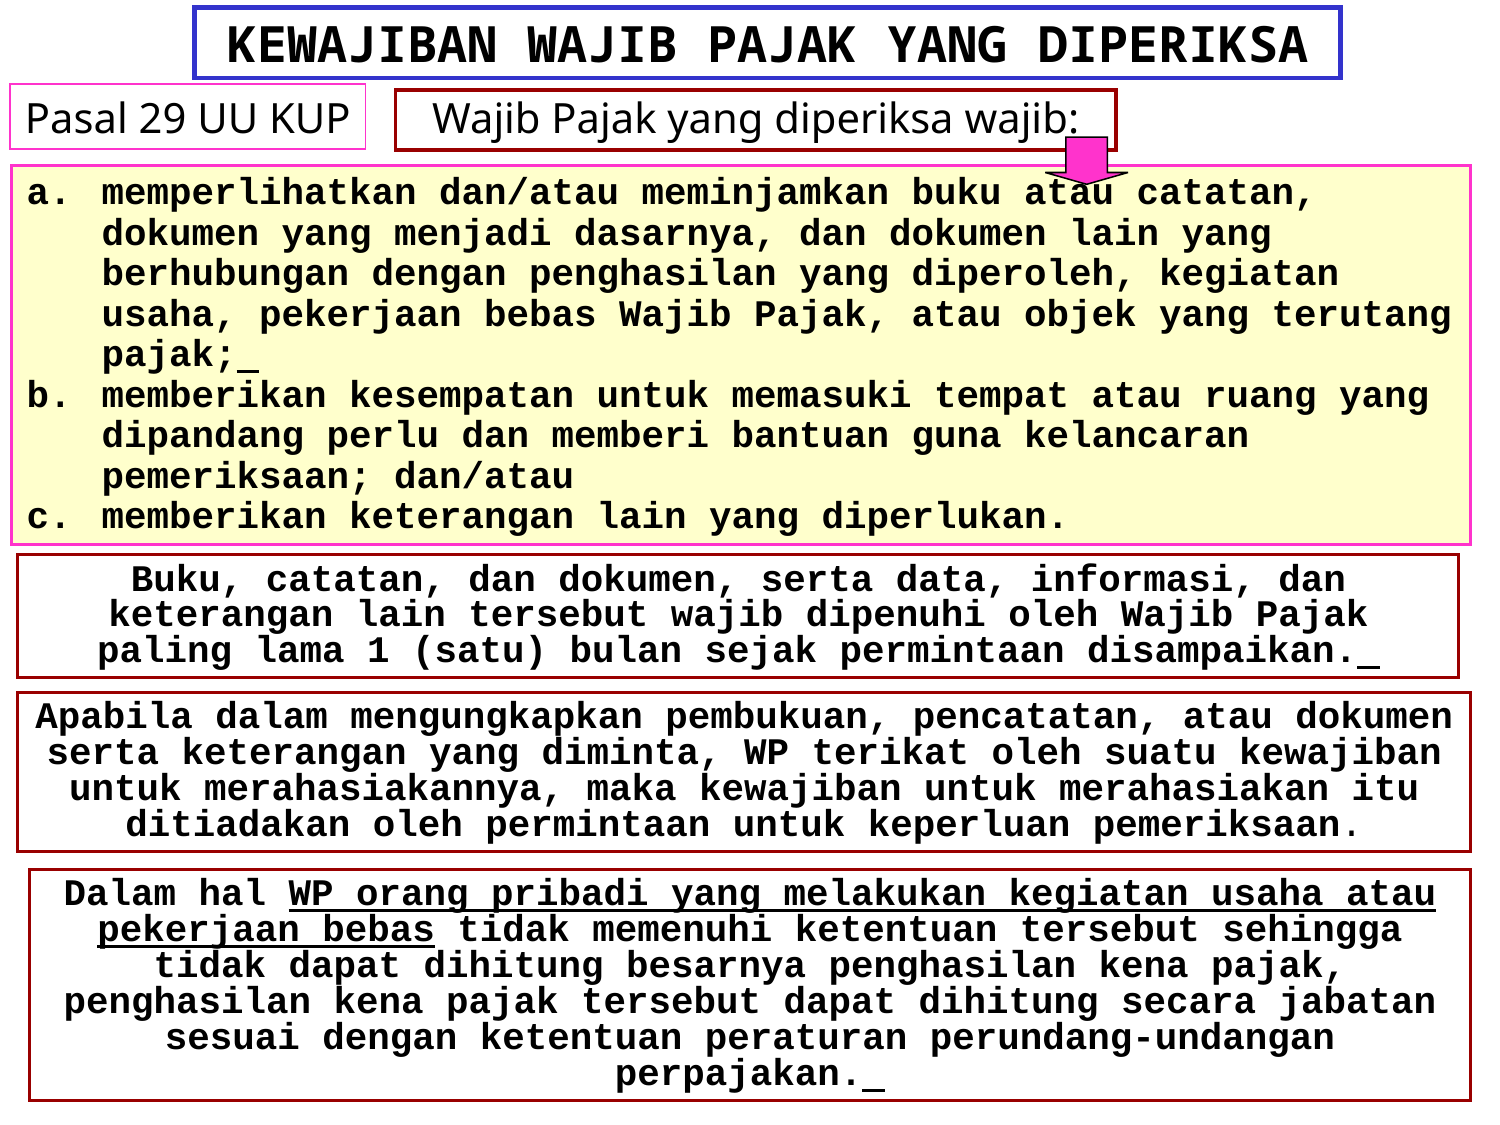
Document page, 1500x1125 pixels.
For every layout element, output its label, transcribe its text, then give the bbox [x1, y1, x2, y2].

text_box Buku, catatan, dan dokumen, serta data, informasi, dan keterangan lain tersebut wajib dipenuhi oleh Wajib Pajak paling lama 1 (satu) bulan sejak permintaan disampaikan. [17, 554, 1459, 678]
text_box Wajib Pajak yang diperiksa wajib: [395, 90, 1117, 150]
text_box [1045, 137, 1129, 185]
text_box Pasal 29 UU KUP [9, 83, 366, 149]
text_box Dalam hal WP orang pribadi yang melakukan kegiatan usaha atau pekerjaan bebas tidak memenuhi ketentuan tersebut sehingga tidak dapat dihitung besarnya penghasilan kena pajak, penghasilan kena pajak tersebut dapat dihitung secara jabatan sesuai dengan ketentuan peraturan perundang-undangan perpajakan. [29, 869, 1471, 1101]
text_box memperlihatkan dan/atau meminjamkan buku atau catatan, dokumen yang menjadi dasarnya, dan dokumen lain yang berhubungan dengan penghasilan yang diperoleh, kegiatan usaha, pekerjaan bebas Wajib Pajak, atau objek yang terutang pajak; memberikan kesempatan untuk memasuki tempat atau ruang yang dipandang perlu dan memberi bantuan guna kelancaran pemeriksaan; dan/atau memberikan keterangan lain yang diperlukan. [11, 165, 1471, 545]
title KEWAJIBAN WAJIB PAJAK YANG DIPERIKSA [194, 6, 1341, 79]
text_box Apabila dalam mengungkapkan pembukuan, pencatatan, atau dokumen serta keterangan yang diminta, WP terikat oleh suatu kewajiban untuk merahasiakannya, maka kewajiban untuk merahasiakan itu ditiadakan oleh permintaan untuk keperluan pemeriksaan. [17, 692, 1471, 852]
